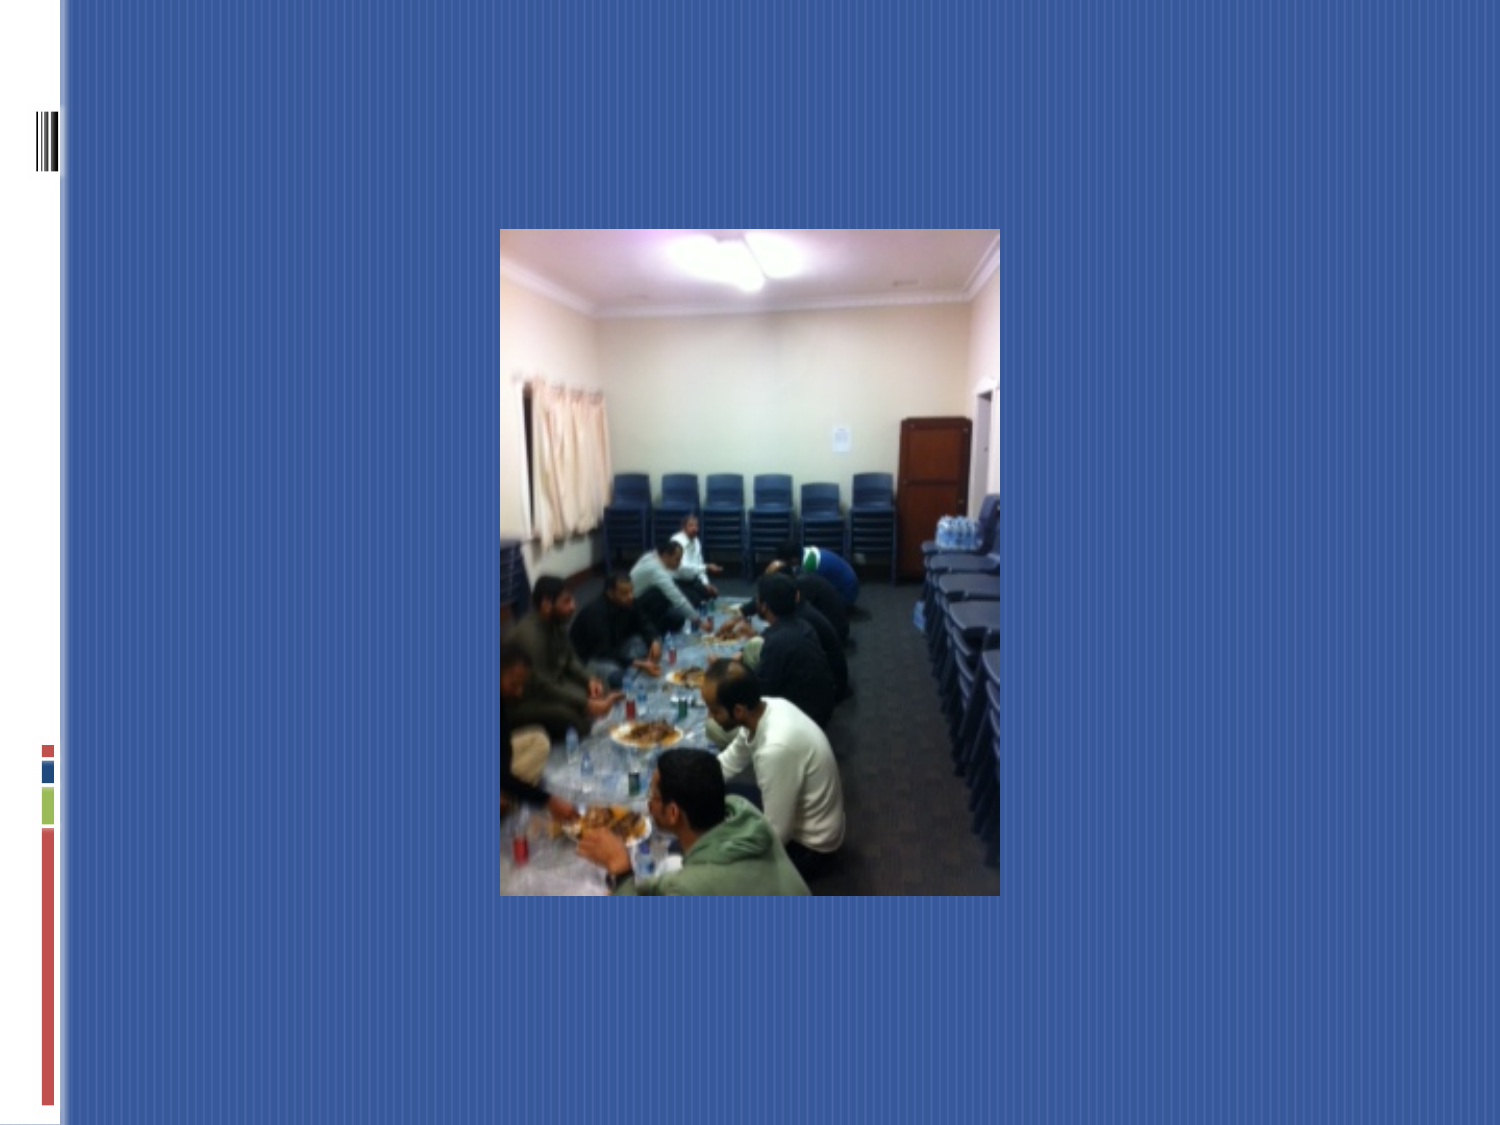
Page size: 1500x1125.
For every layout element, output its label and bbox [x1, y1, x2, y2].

picture [499, 228, 1001, 897]
